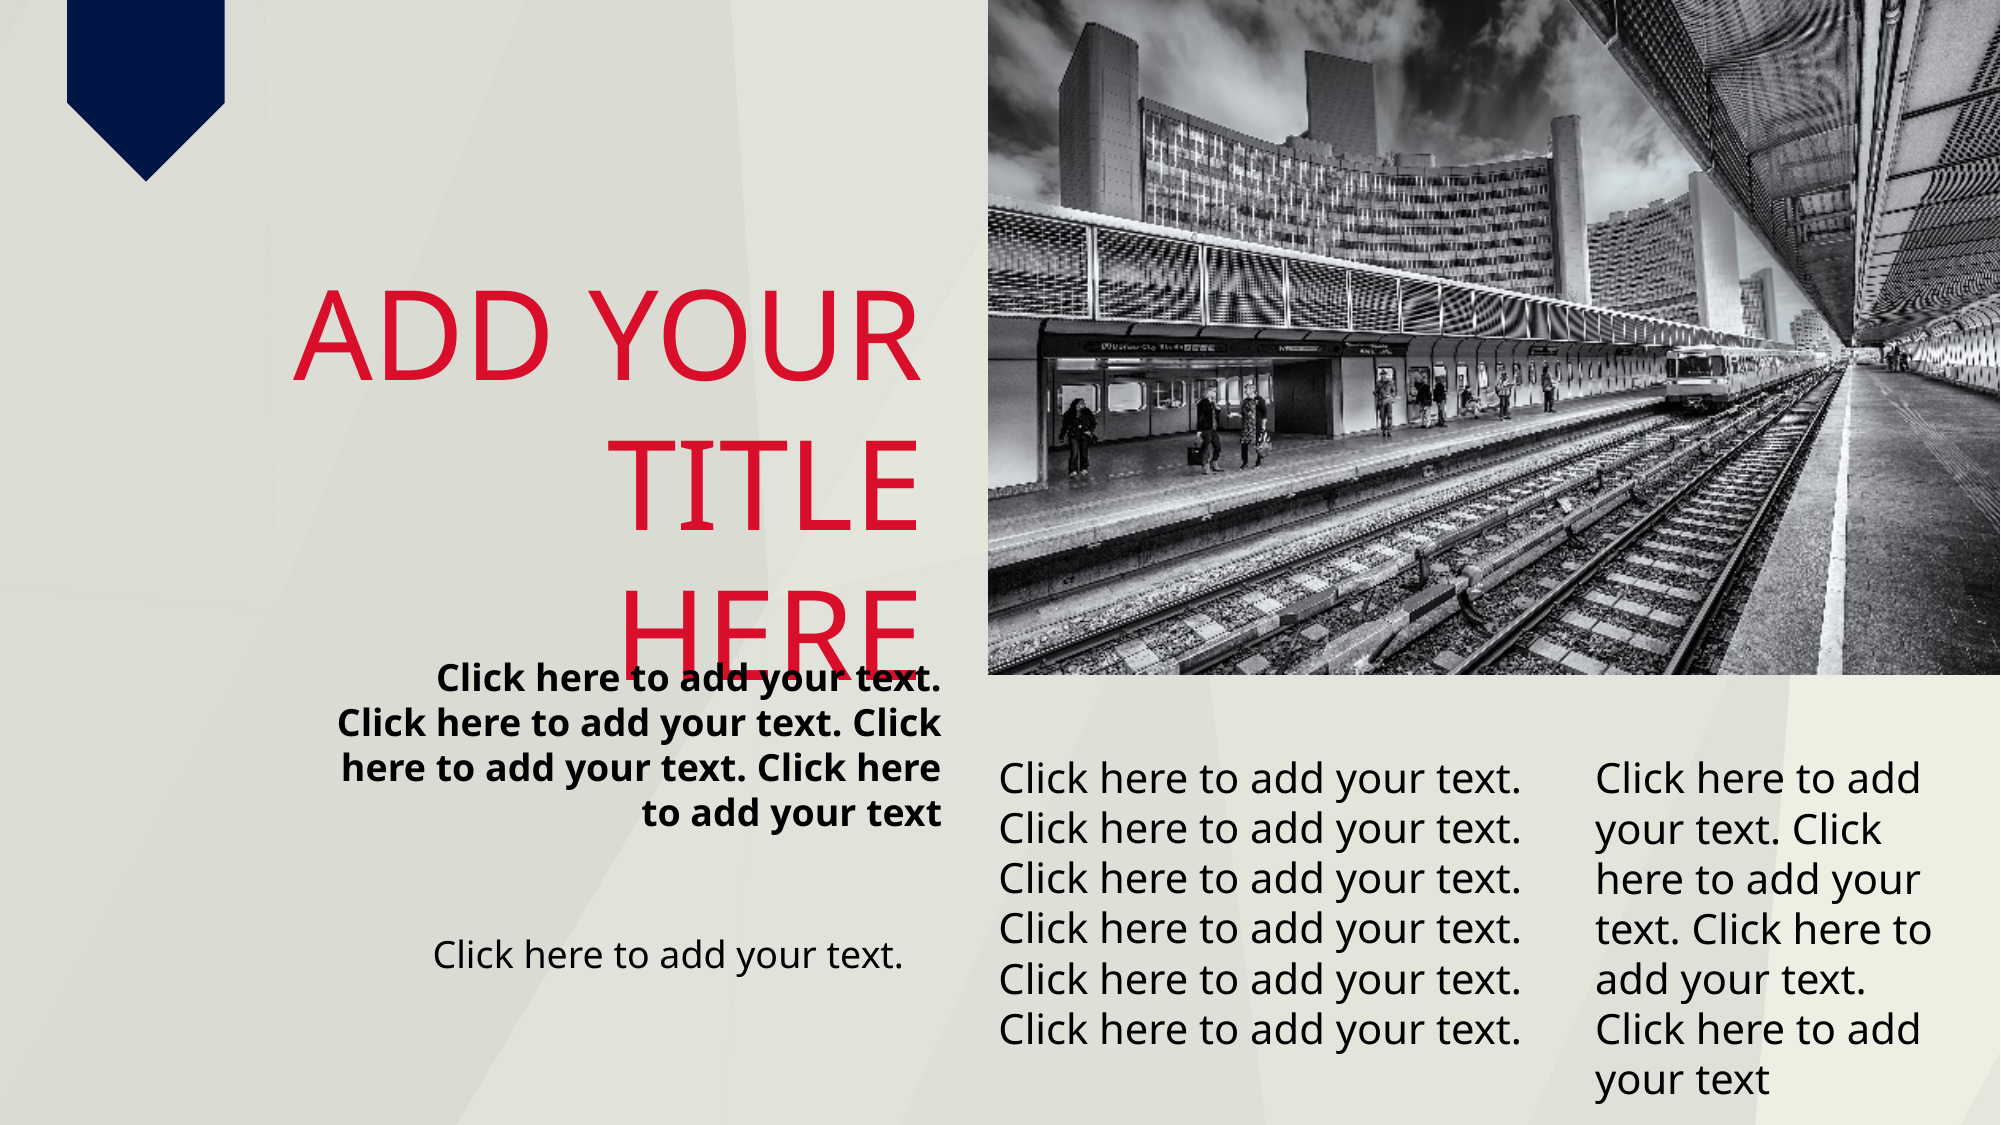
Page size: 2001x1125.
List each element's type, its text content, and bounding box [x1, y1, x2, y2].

text_box ADD YOUR TITLE HERE [256, 248, 939, 714]
text_box Click here to add your text. Click here to add your text. Click here to add your text. Click here to add your text [288, 646, 957, 842]
picture [0, 0, 2001, 1125]
text_box Click here to add your text. Click here to add your text. Click here to add your text. Click here to add your text. Click here to add your text. Click here to add your text. [983, 744, 1554, 1060]
text_box Click here to add your text. Click here to add your text. Click here to add your text. Click here to add your text [1580, 744, 1968, 1110]
text_box Click here to add your text. [417, 923, 939, 984]
text_box [66, 0, 226, 184]
